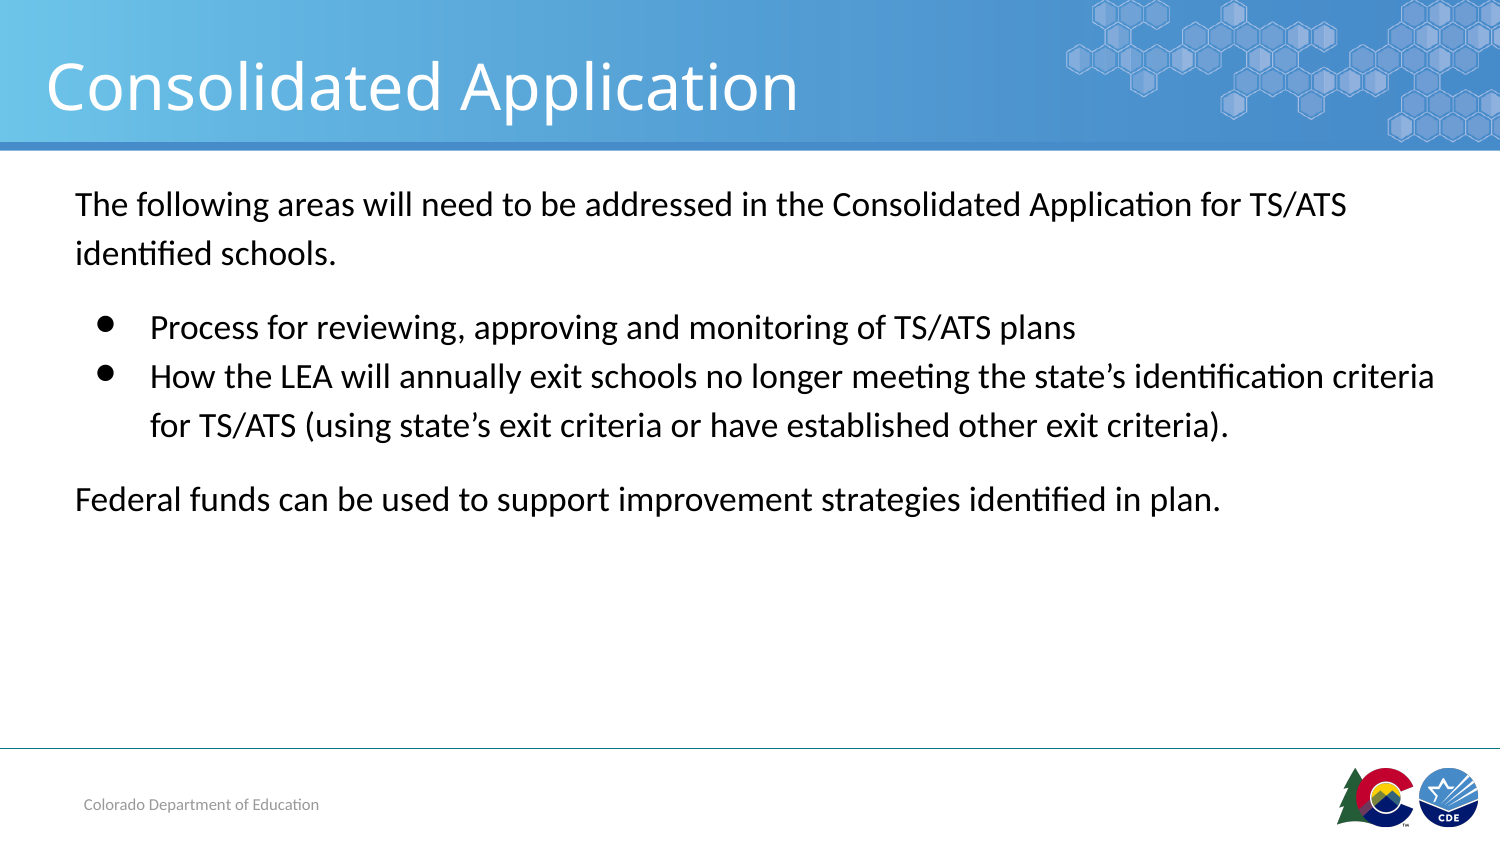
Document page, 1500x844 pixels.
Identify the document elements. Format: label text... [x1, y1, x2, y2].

list The following areas will need to be addressed in the Consolidated Application for TS/ATS identified schools. Process for reviewing, approving and monitoring of TS/ATS plans How the LEA will annually exit schools no longer meeting the state’s identification criteria for TS/ATS (using state’s exit criteria or have established other exit criteria). Federal funds can be used to support improvement strategies identified in plan. [75, 174, 1473, 699]
title Consolidated Application [34, 37, 1433, 132]
picture [0, 0, 1500, 151]
picture [1336, 767, 1479, 828]
